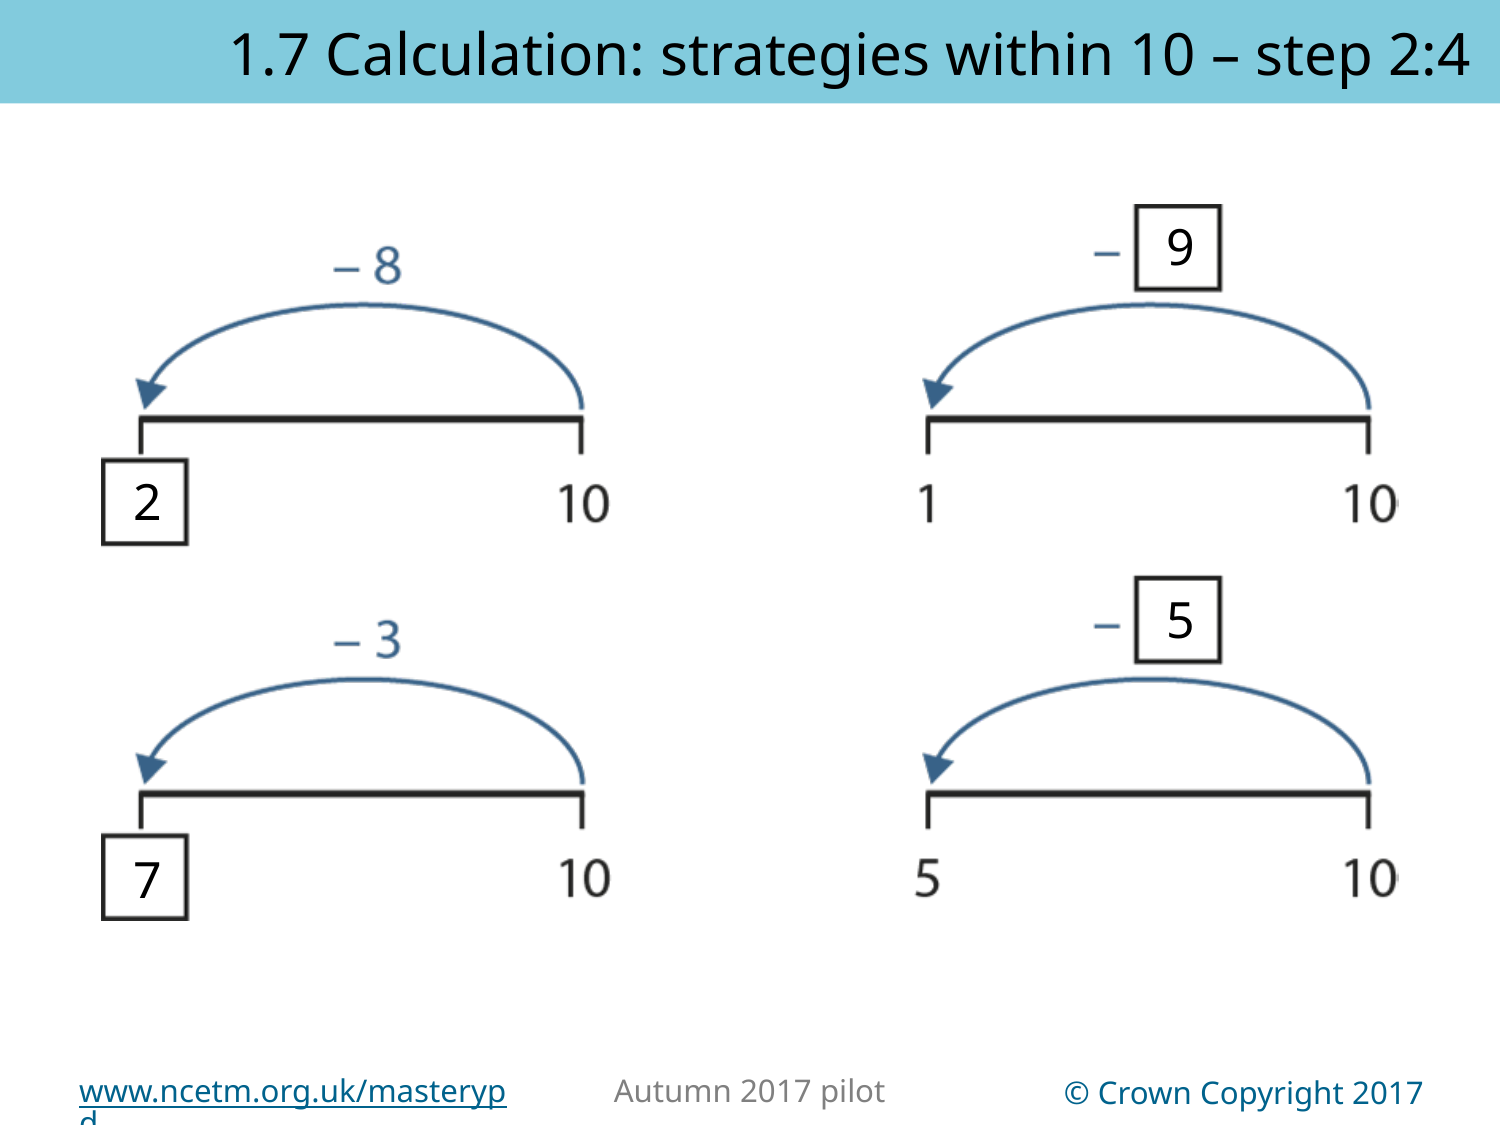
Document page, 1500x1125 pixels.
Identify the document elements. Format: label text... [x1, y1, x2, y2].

picture [891, 203, 1412, 941]
picture [101, 203, 621, 551]
list 1.7 Calculation: strategies within 10 – step 2:4 [0, 0, 1500, 104]
picture [88, 597, 621, 941]
